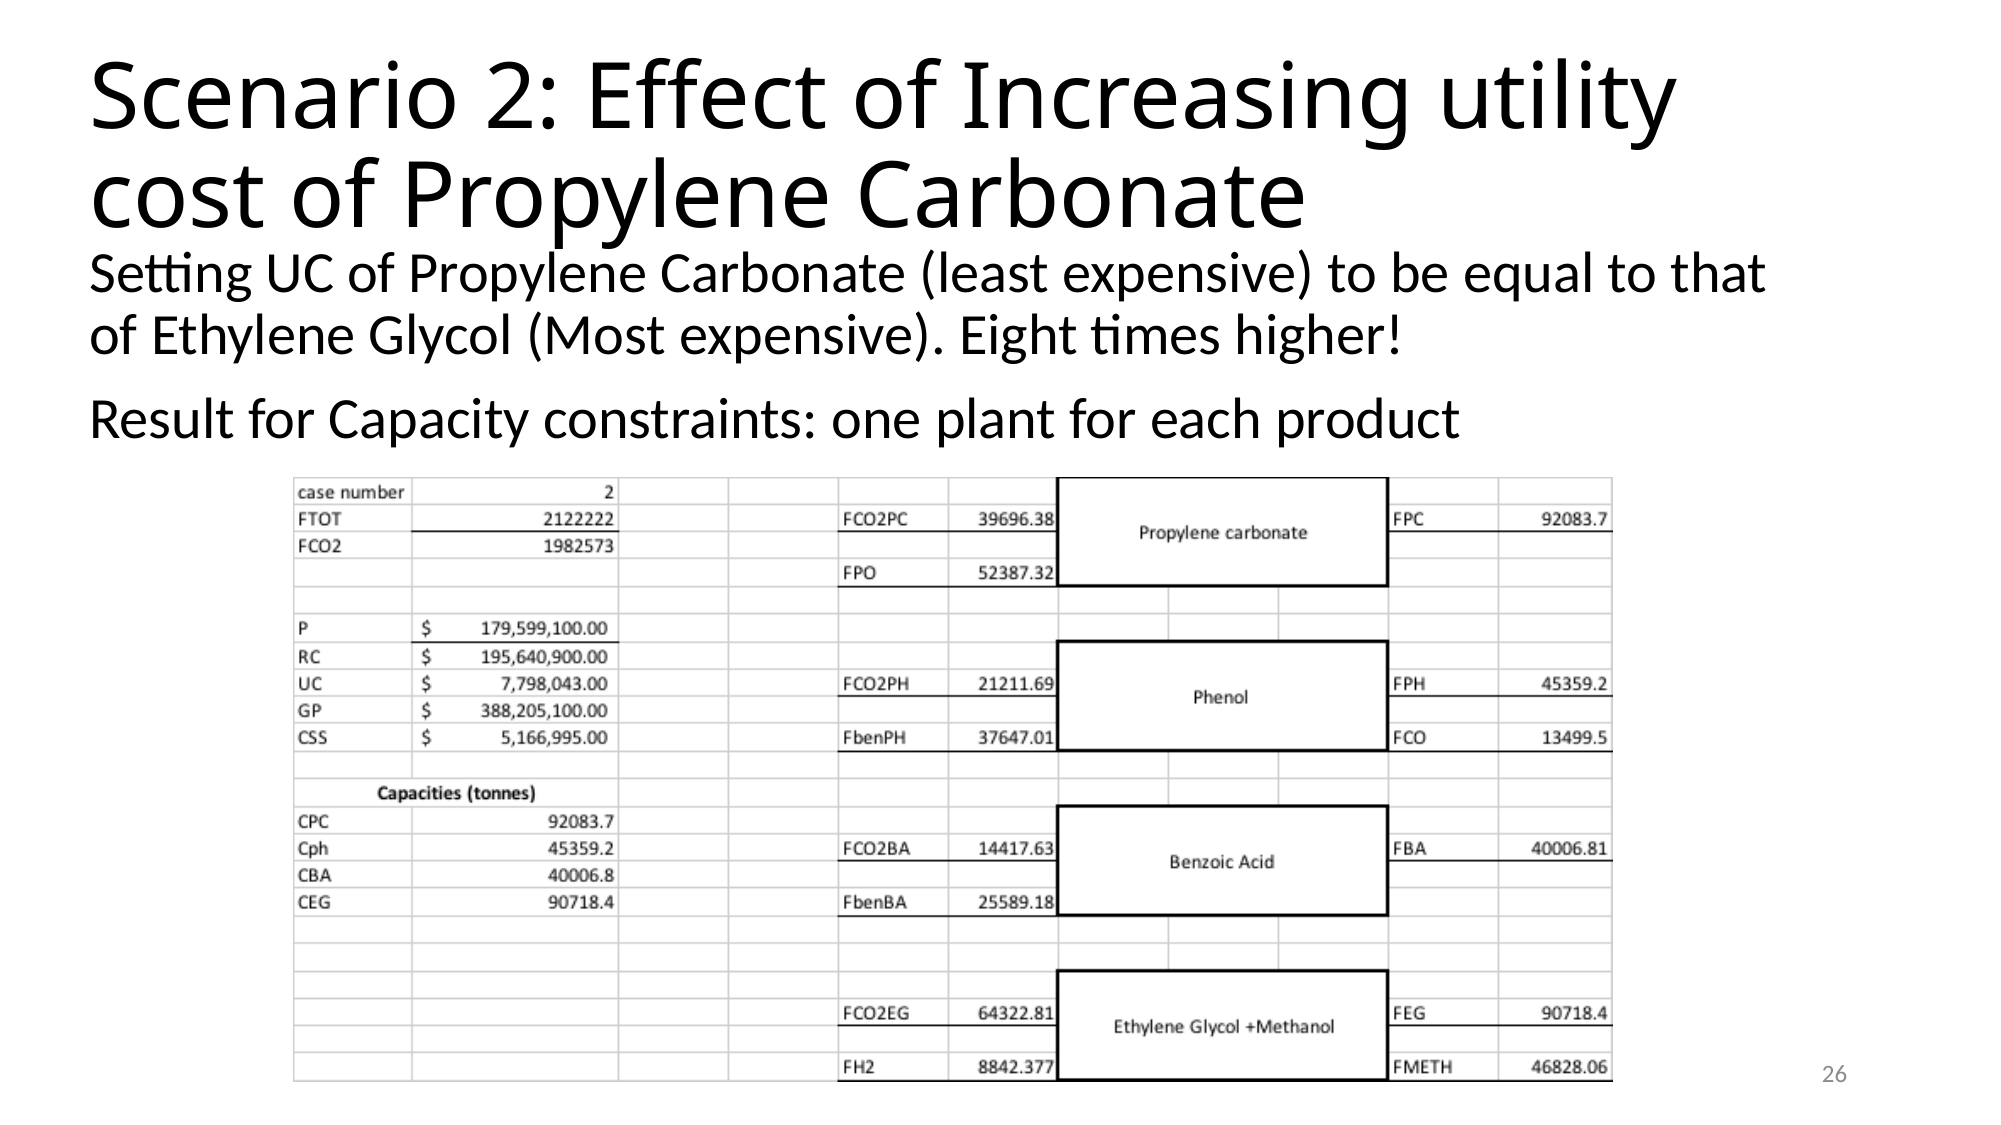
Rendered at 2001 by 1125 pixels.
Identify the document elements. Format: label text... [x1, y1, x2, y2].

title Scenario 2: Effect of Increasing utility cost of Propylene Carbonate [74, 39, 1800, 234]
list Setting UC of Propylene Carbonate (least expensive) to be equal to that of Ethylene Glycol (Most expensive). Eight times higher! Result for Capacity constraints: one plant for each product [74, 234, 1800, 949]
picture [293, 477, 1613, 1082]
slide_number 26 [1412, 1042, 1863, 1103]
